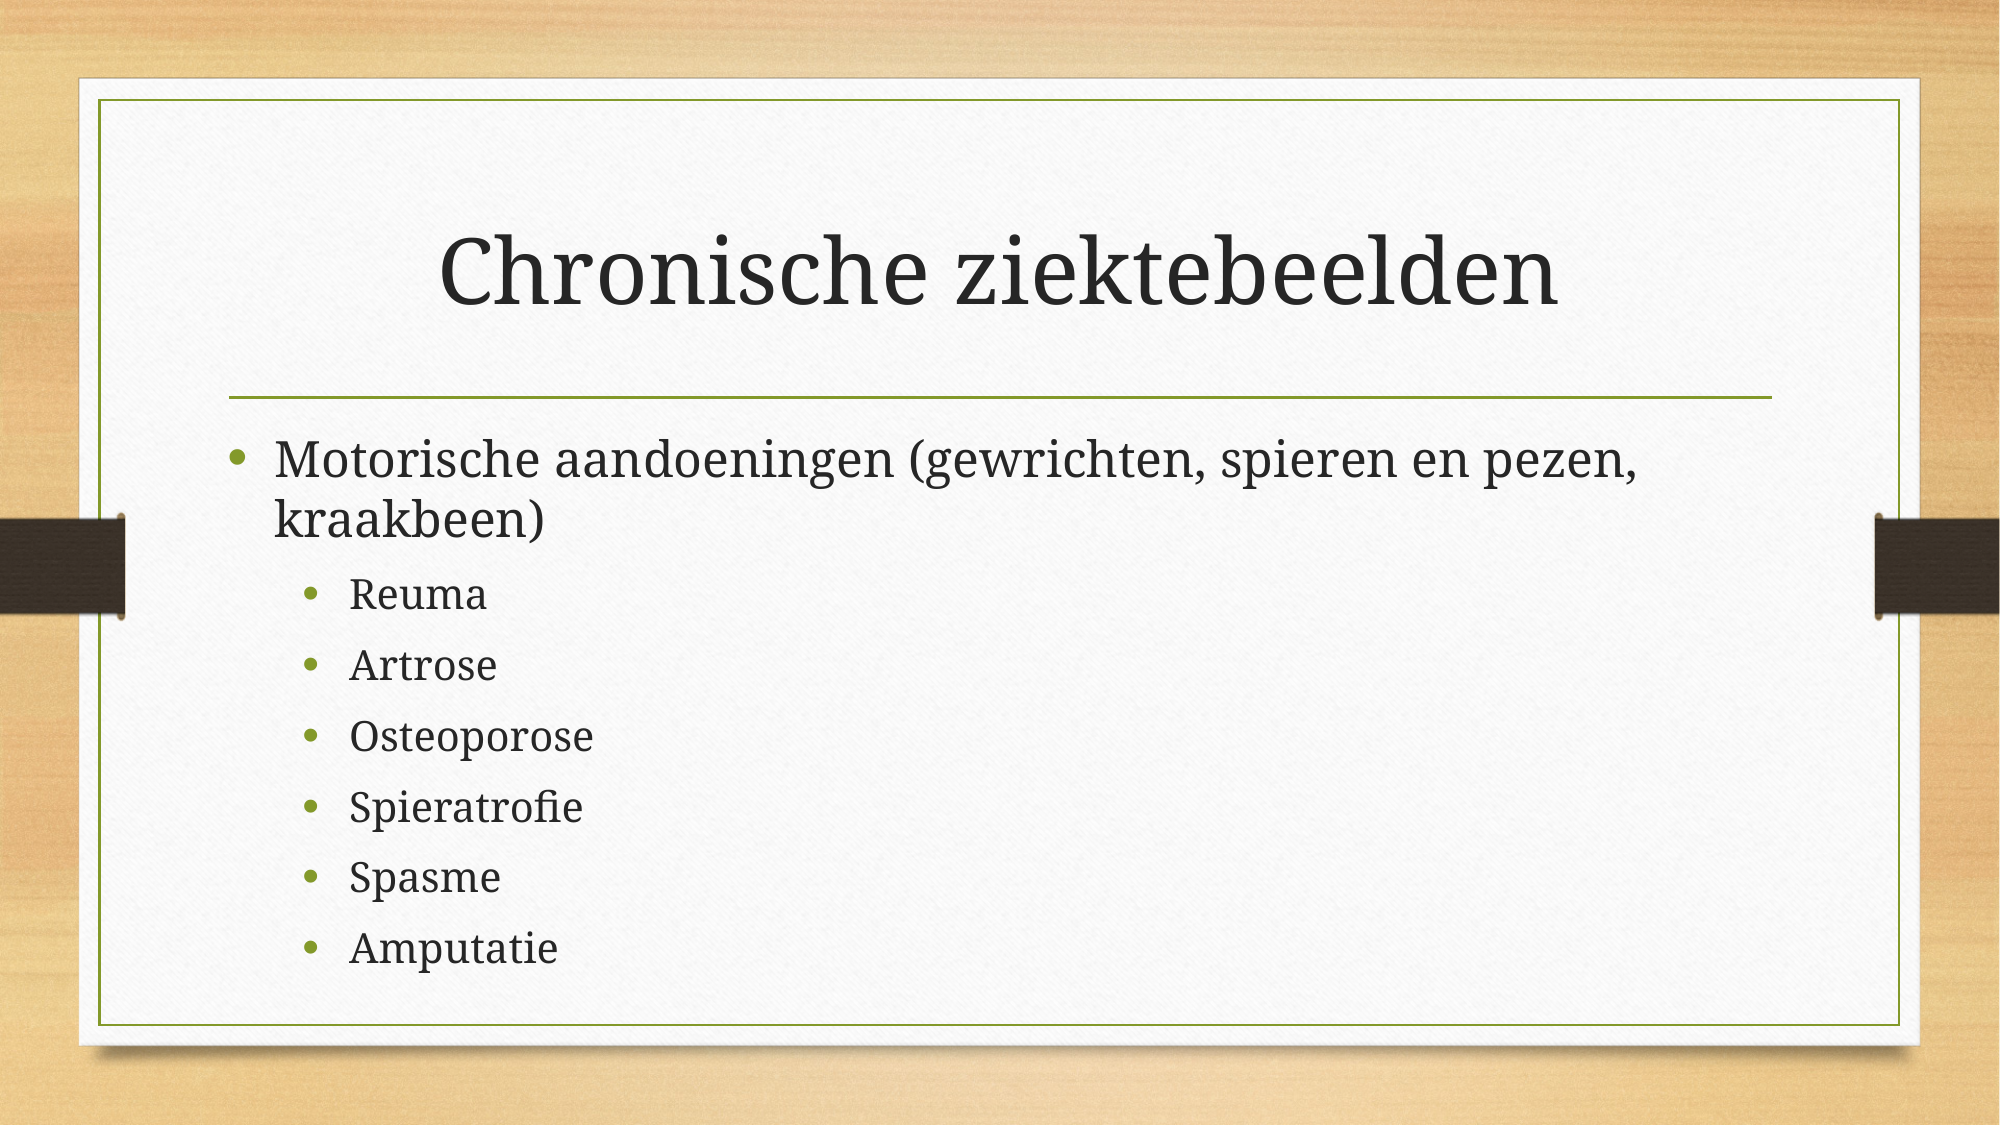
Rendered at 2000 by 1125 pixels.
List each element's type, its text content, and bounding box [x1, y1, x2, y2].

list Motorische aandoeningen (gewrichten, spieren en pezen, kraakbeen) Reuma Artrose Osteoporose Spieratrofie Spasme Amputatie [212, 419, 1787, 964]
title Chronische ziektebeelden [212, 161, 1787, 375]
picture [0, 0, 2000, 1125]
